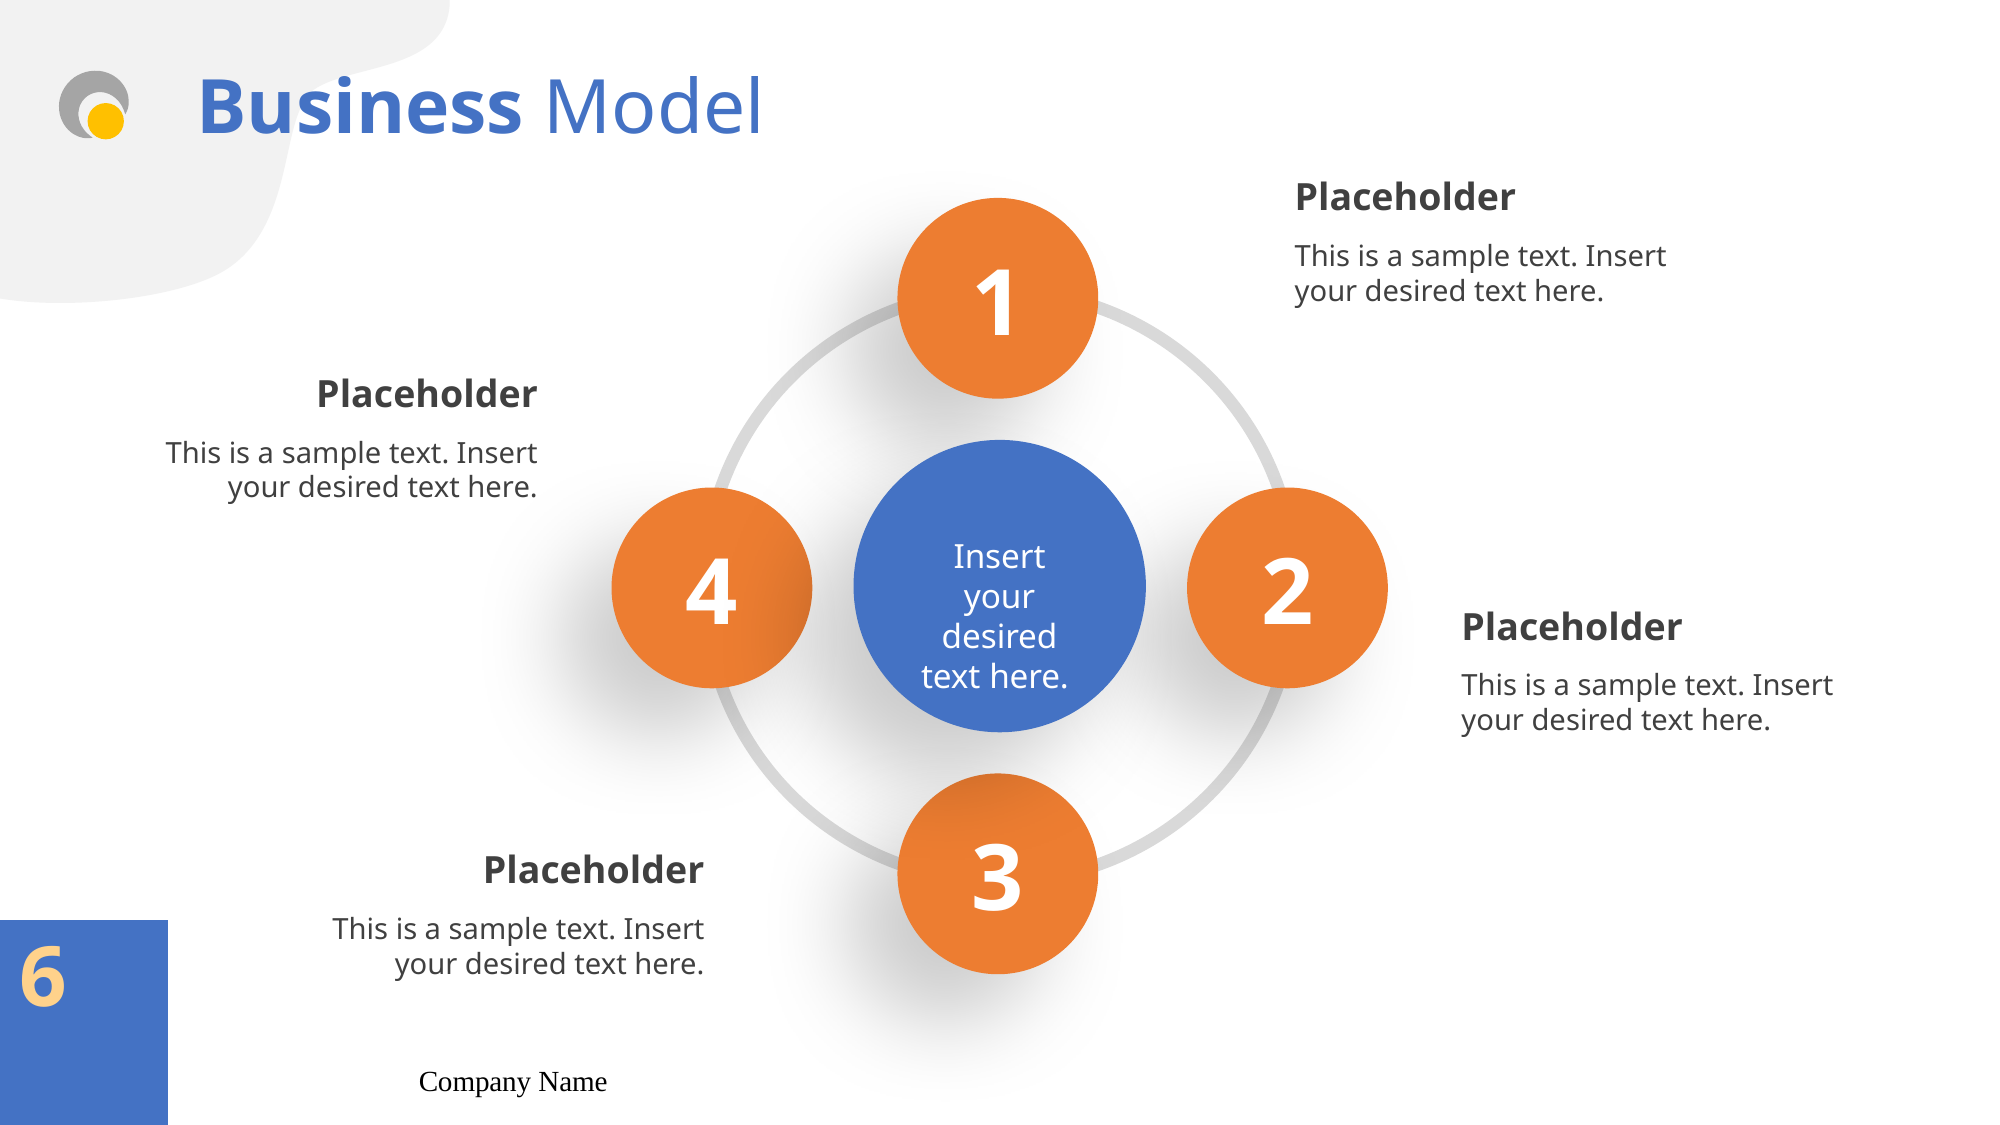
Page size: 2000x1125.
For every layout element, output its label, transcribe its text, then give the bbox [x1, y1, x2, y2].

title Business Model [196, 45, 1900, 162]
text_box 2 [1184, 485, 1390, 691]
text_box [752, 743, 843, 834]
text_box [851, 437, 1149, 698]
text_box Placeholder [1279, 165, 1685, 227]
text_box [719, 361, 843, 523]
text_box 3 [895, 790, 1101, 977]
text_box [908, 703, 1091, 735]
text_box 4 [609, 485, 795, 691]
slide_number 6 [19, 920, 168, 1041]
text_box Placeholder [148, 362, 553, 424]
footer Company Name [196, 1050, 830, 1110]
text_box Placeholder [315, 839, 720, 900]
text_box Placeholder [1446, 595, 1852, 657]
text_box 1 [895, 195, 1101, 401]
text_box This is a sample text. Insert your desired text here. [1279, 229, 1685, 323]
text_box [1062, 744, 1225, 866]
text_box This is a sample text. Insert your desired text here. [315, 902, 720, 997]
text_box [1054, 306, 1280, 531]
text_box This is a sample text. Insert your desired text here. [148, 426, 553, 520]
text_box This is a sample text. Insert your desired text here. [1446, 659, 1852, 753]
text_box Insert your desired text here. [902, 528, 1097, 703]
